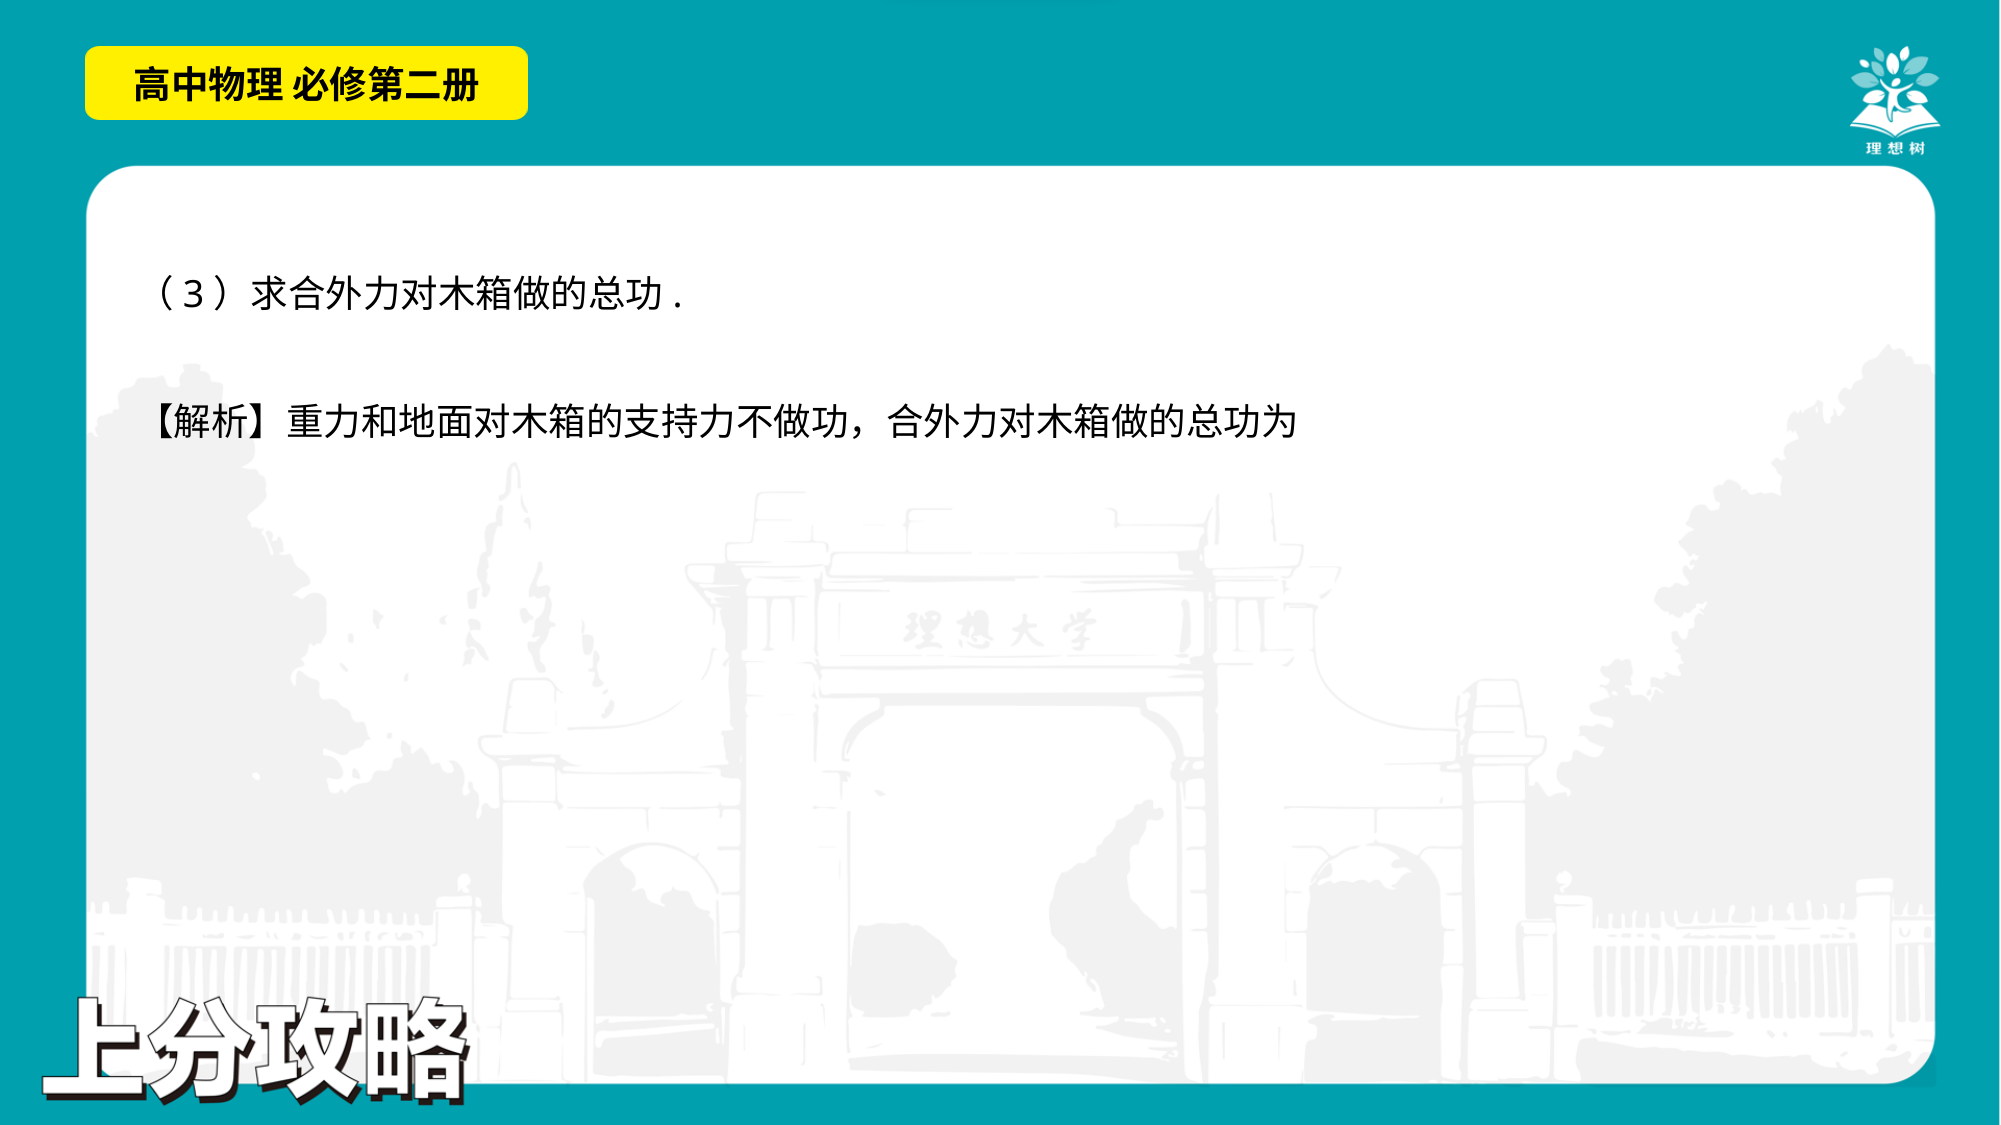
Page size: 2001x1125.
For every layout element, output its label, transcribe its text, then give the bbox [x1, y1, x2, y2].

text_box （3）求合外力对木箱做的总功. [136, 248, 1865, 308]
picture [0, 0, 2000, 1125]
